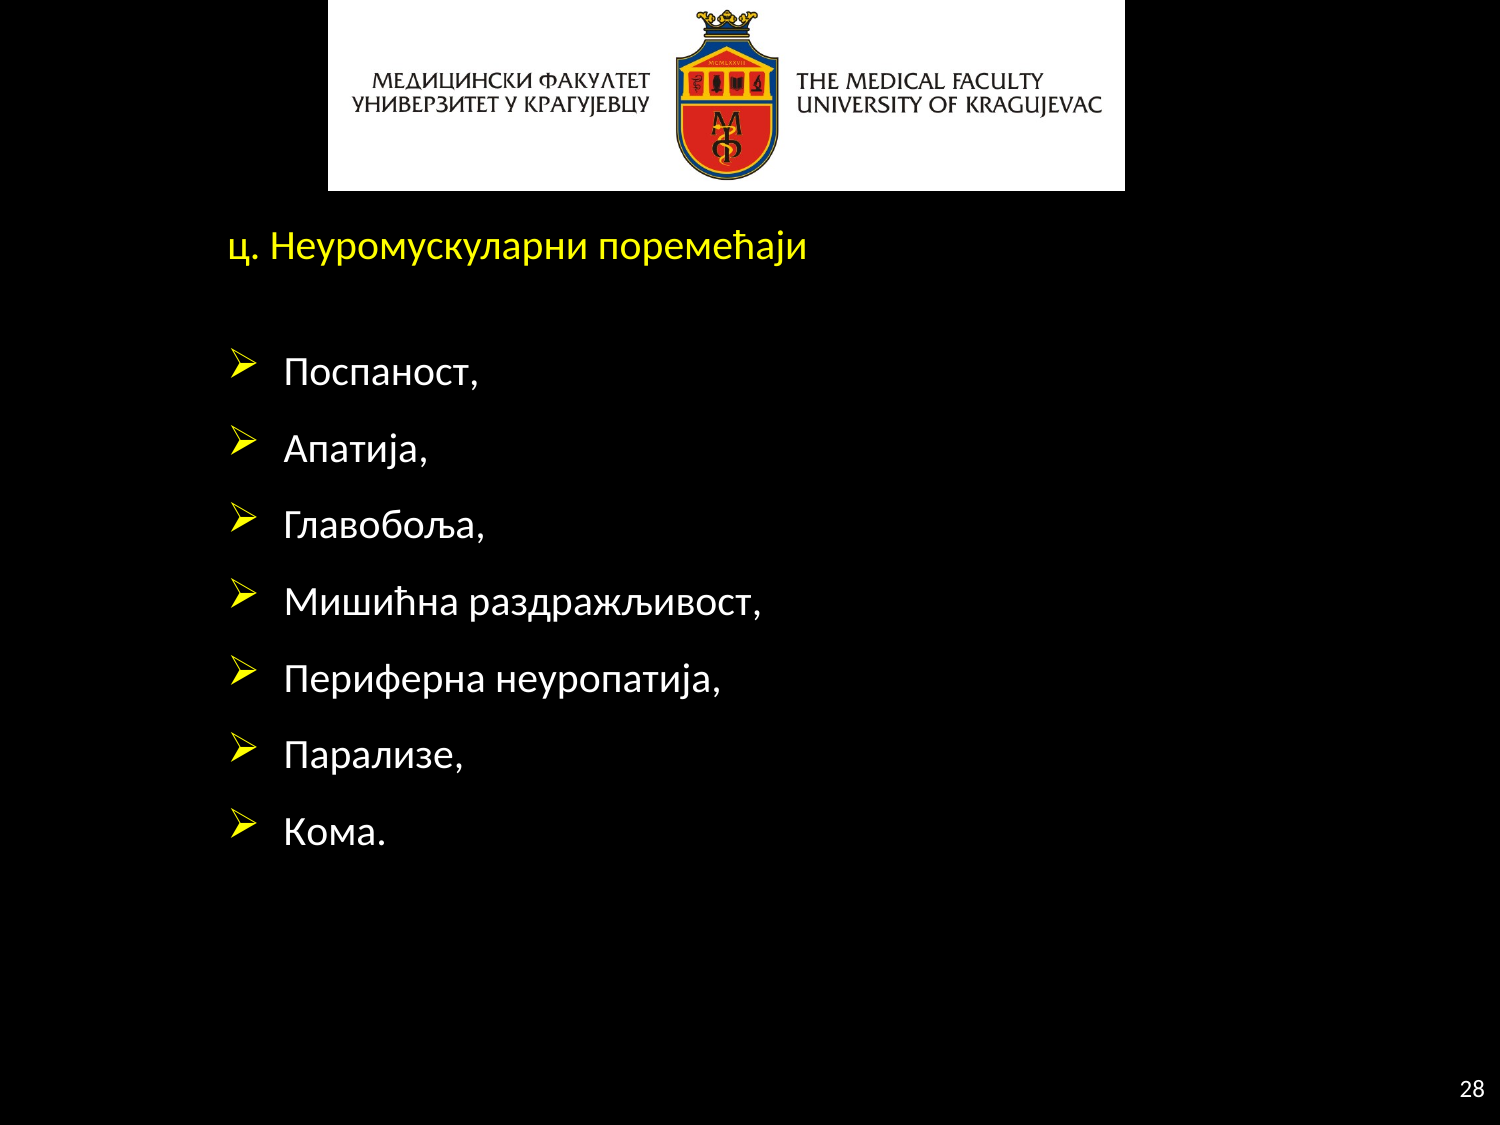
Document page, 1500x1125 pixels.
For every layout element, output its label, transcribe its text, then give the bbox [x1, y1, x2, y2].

picture [328, 0, 1125, 191]
text_box ц. Неуромускуларни поремећаји Поспаност, Апатија, Главобоља, Мишићна раздражљивост, Периферна неуропатија, Парализе, Кома. [212, 200, 1228, 862]
slide_number 28 [1187, 1050, 1500, 1125]
